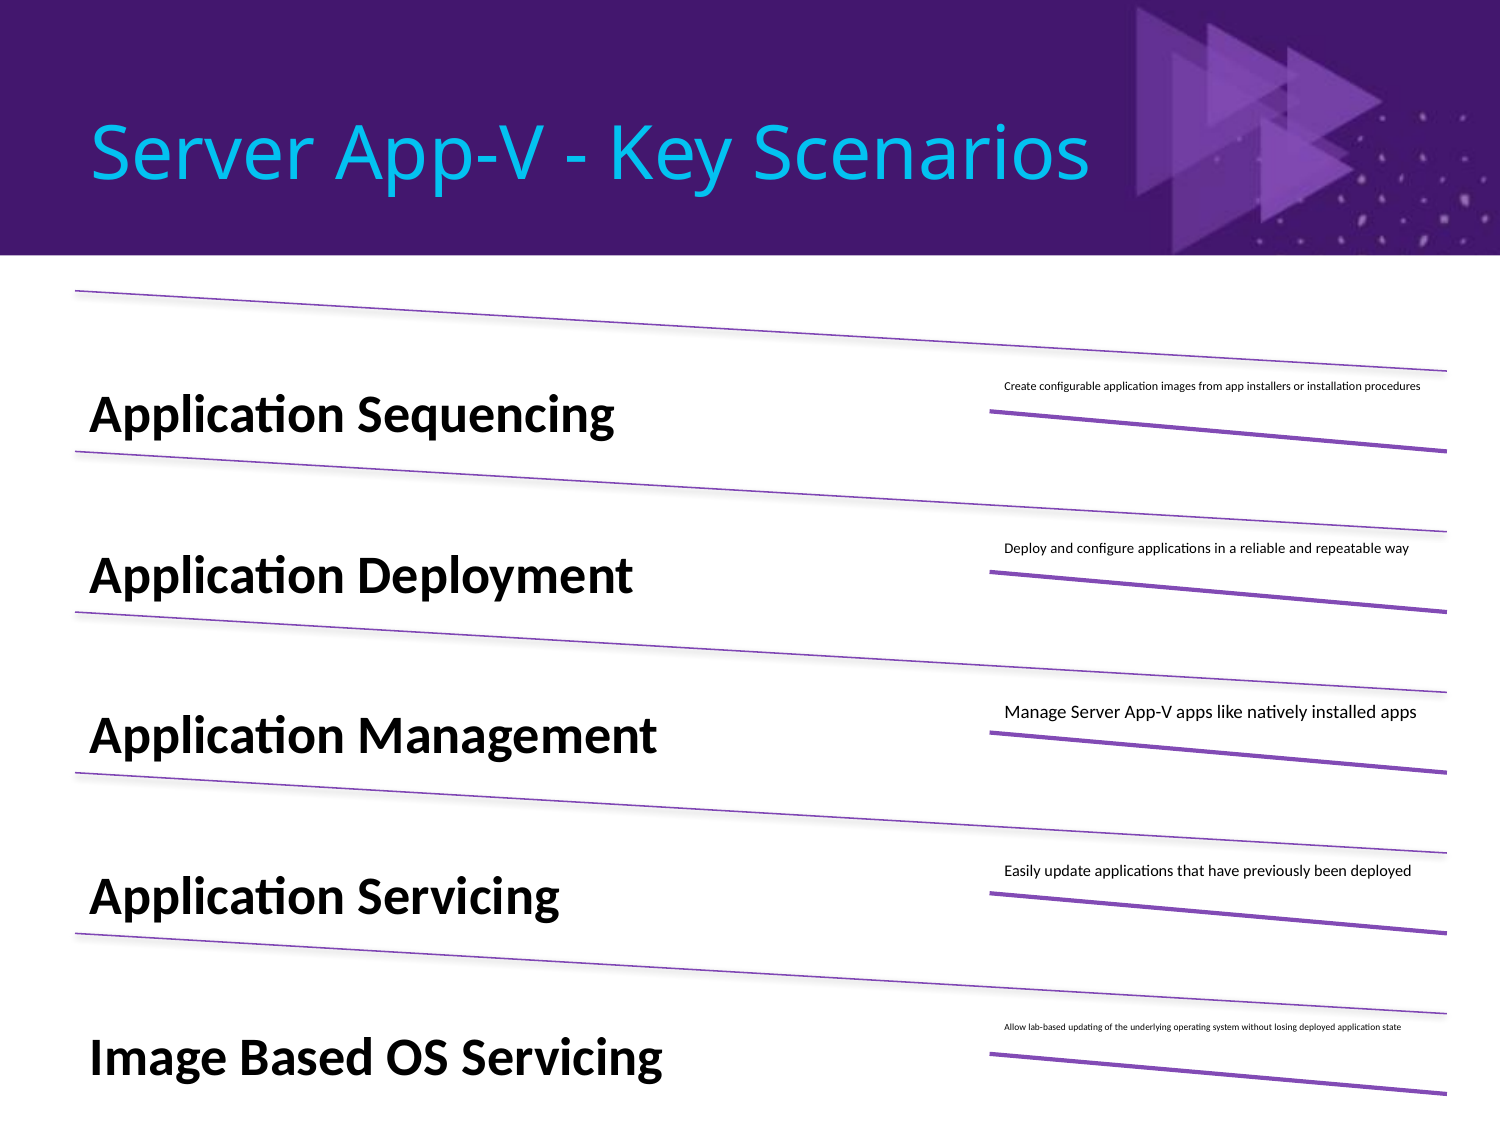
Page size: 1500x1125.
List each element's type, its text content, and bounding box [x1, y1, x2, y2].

title Server App-V - Key Scenarios [75, 56, 1425, 244]
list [74, 290, 1448, 1095]
picture [0, 0, 1500, 255]
